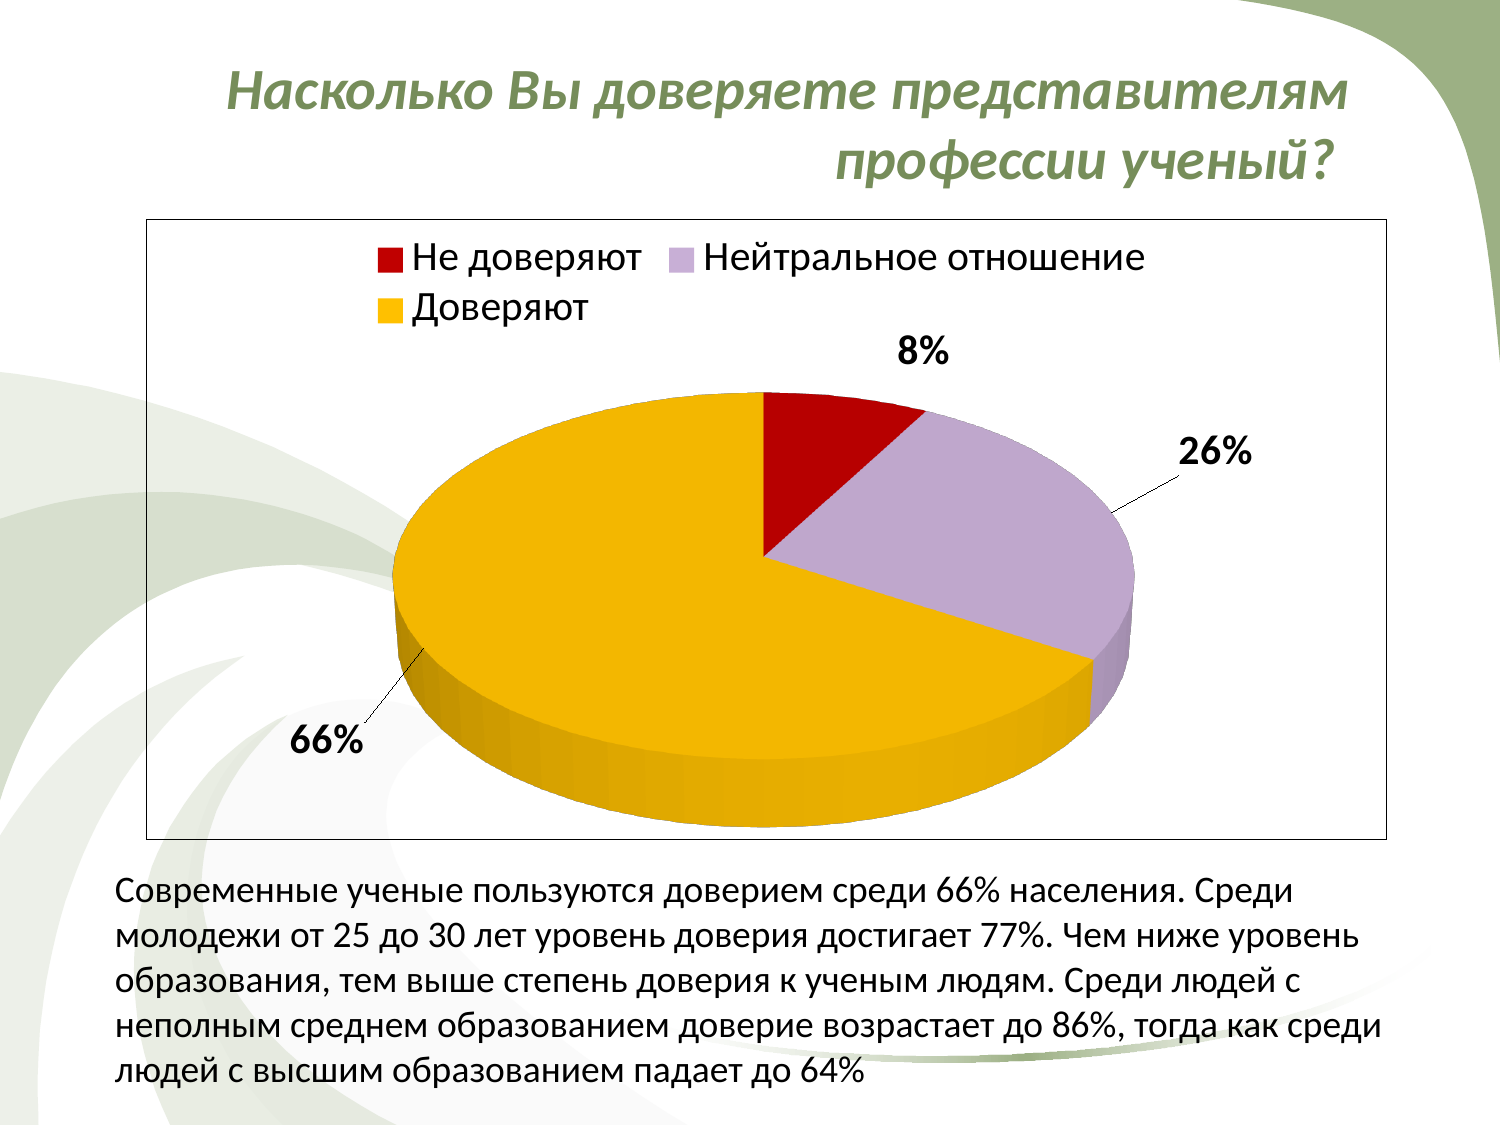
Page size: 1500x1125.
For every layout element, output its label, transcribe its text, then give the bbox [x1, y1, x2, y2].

chart [145, 219, 1387, 841]
title Насколько Вы доверяете представителям профессии ученый? [159, 42, 1365, 200]
text_box Современные ученые пользуются доверием среди 66% населения. Среди молодежи от 25 до 30 лет уровень доверия достигает 77%. Чем ниже уровень образования, тем выше степень доверия к ученым людям. Среди людей с неполным среднем образованием доверие возрастает до 86%, тогда как среди людей с высшим образованием падает до 64% [100, 857, 1471, 1098]
